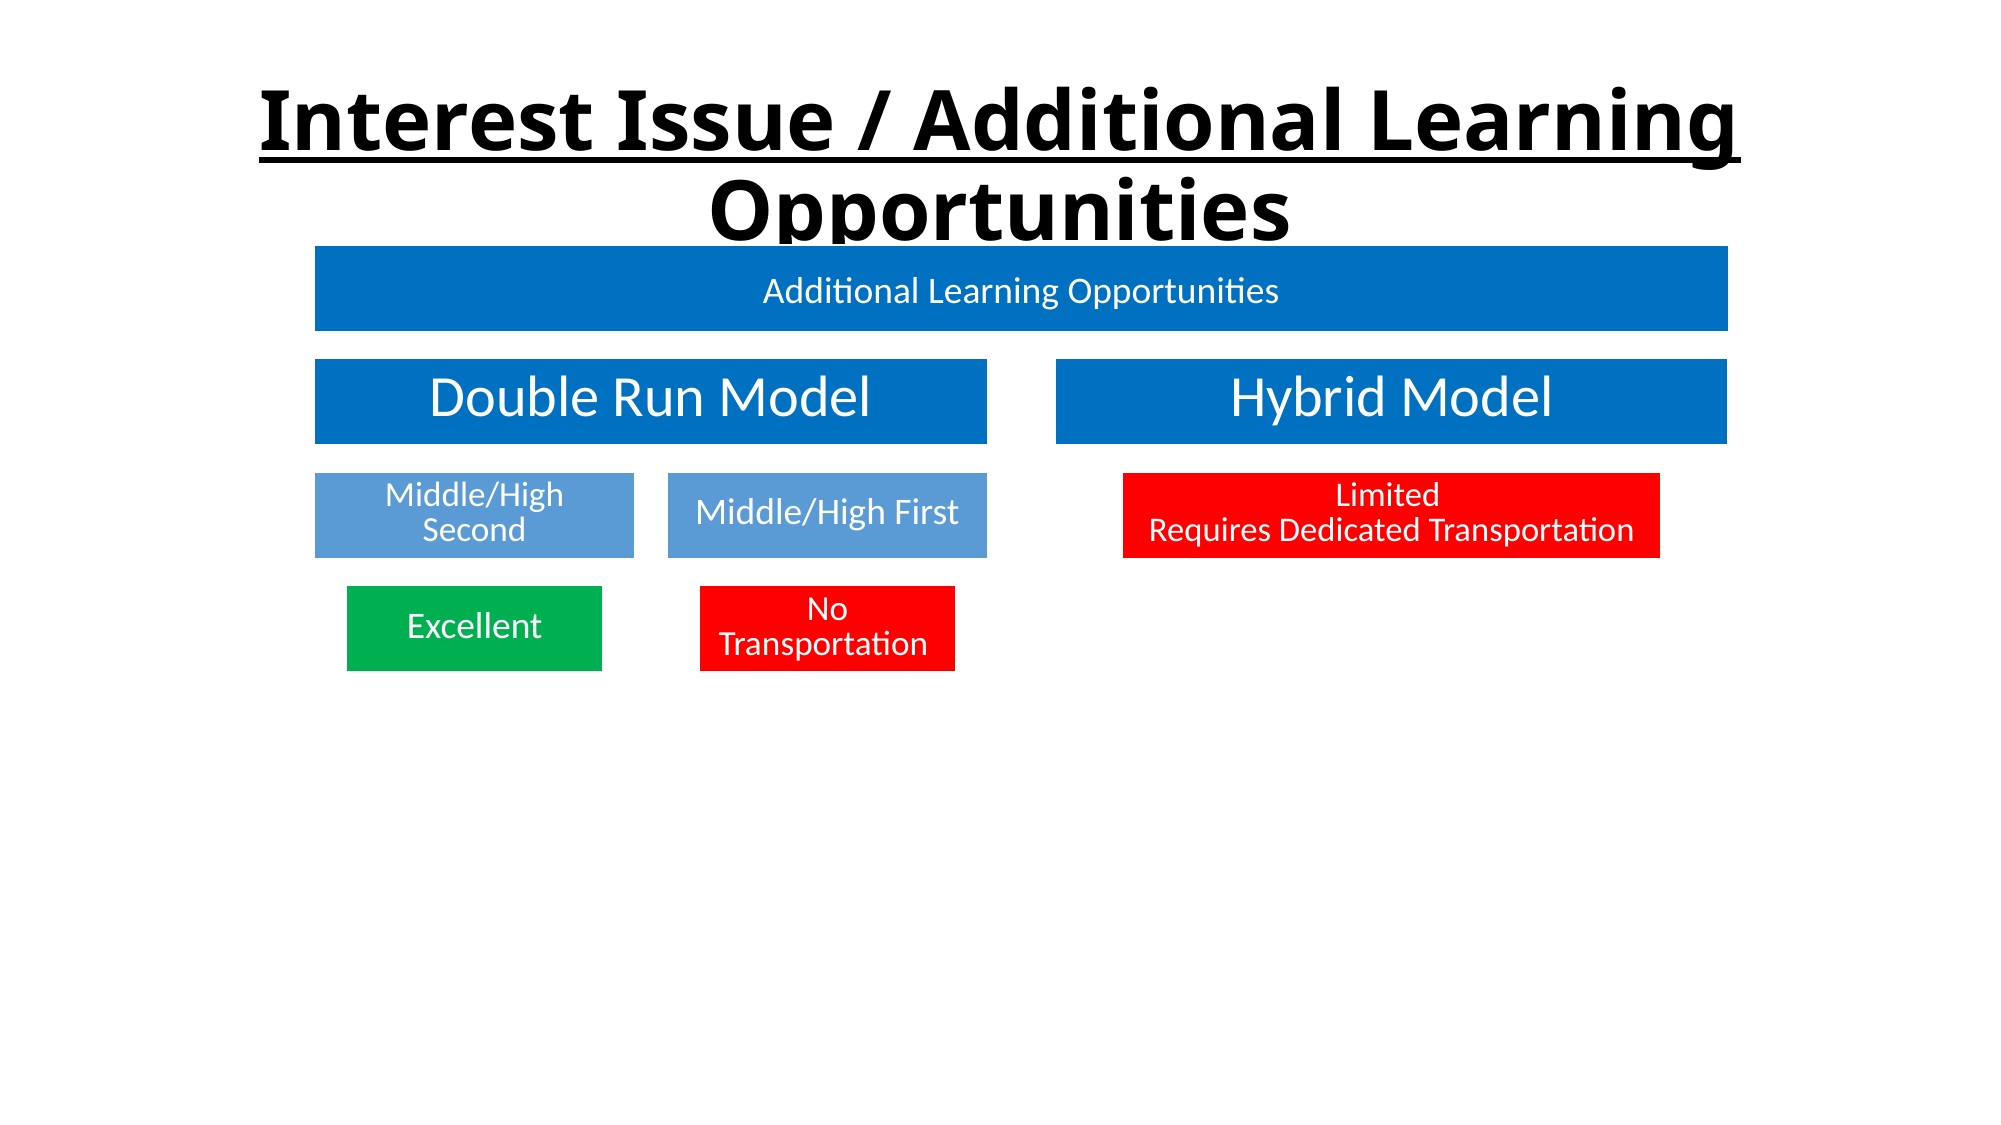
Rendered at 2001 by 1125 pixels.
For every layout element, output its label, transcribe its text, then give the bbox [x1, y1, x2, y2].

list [137, 244, 1906, 1014]
title Interest Issue / Additional Learning Opportunities [137, 59, 1863, 244]
